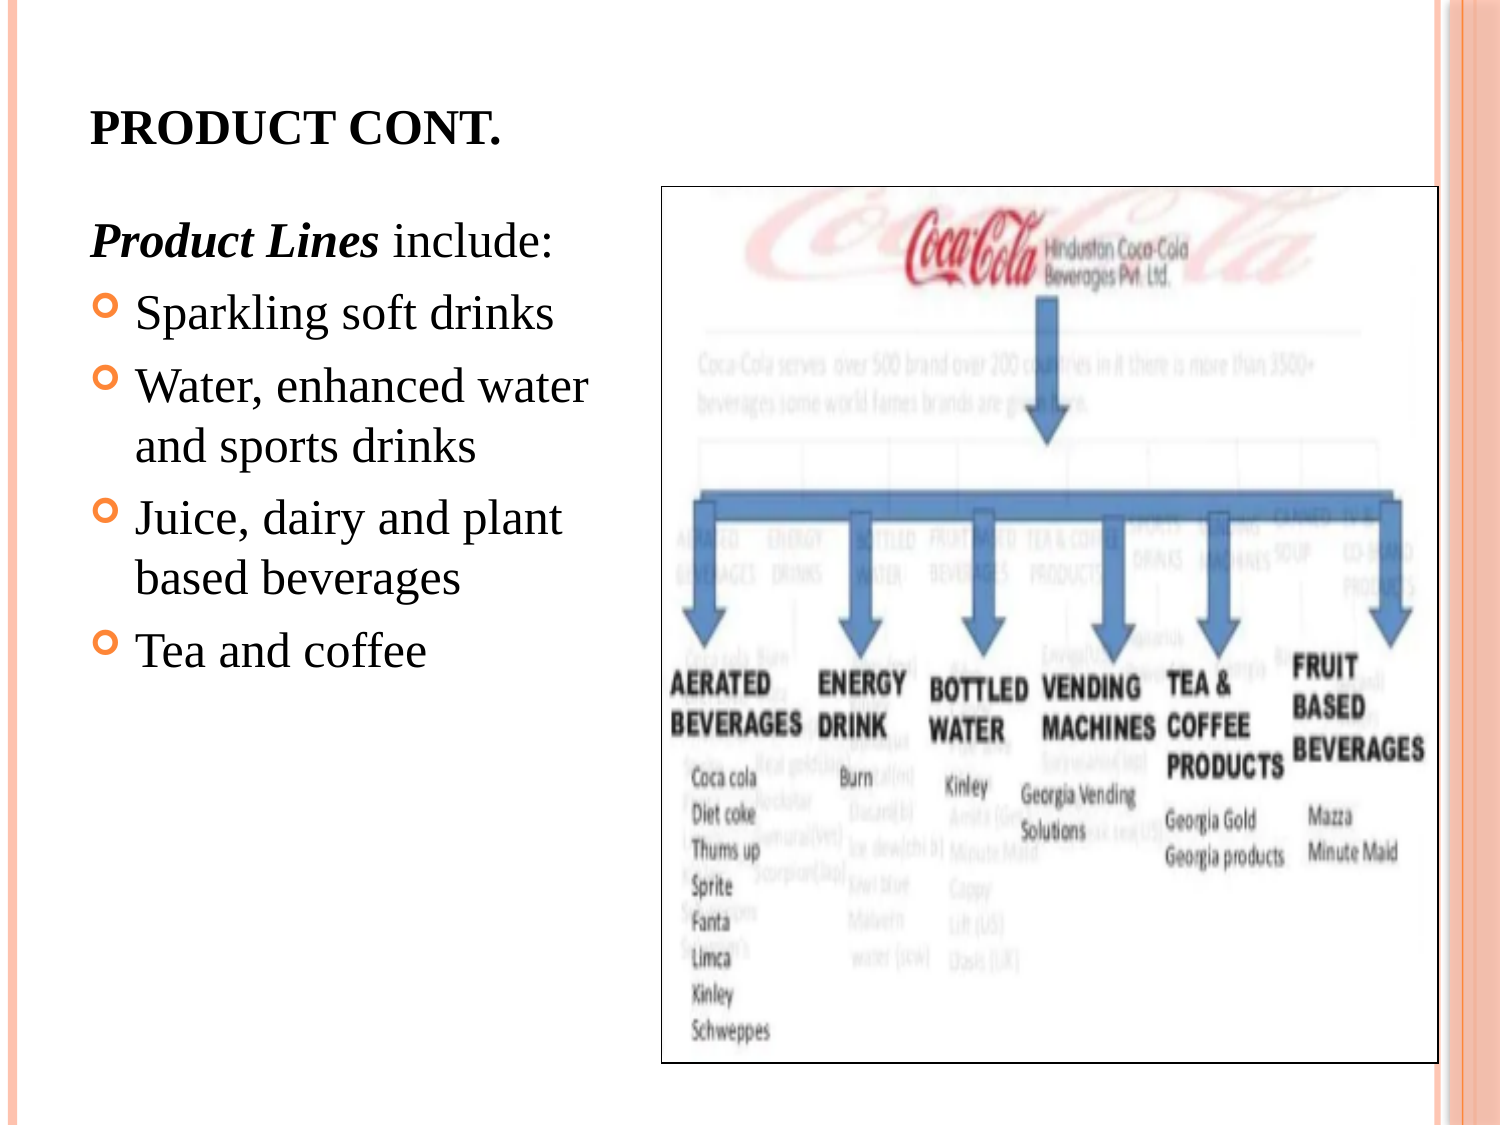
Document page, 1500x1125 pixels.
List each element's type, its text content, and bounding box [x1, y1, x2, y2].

title Product Cont. [75, 45, 1300, 163]
list Product Lines include: Sparkling soft drinks Water, enhanced water and sports drinks Juice, dairy and plant based beverages Tea and coffee [75, 200, 625, 930]
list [661, 186, 1438, 1063]
